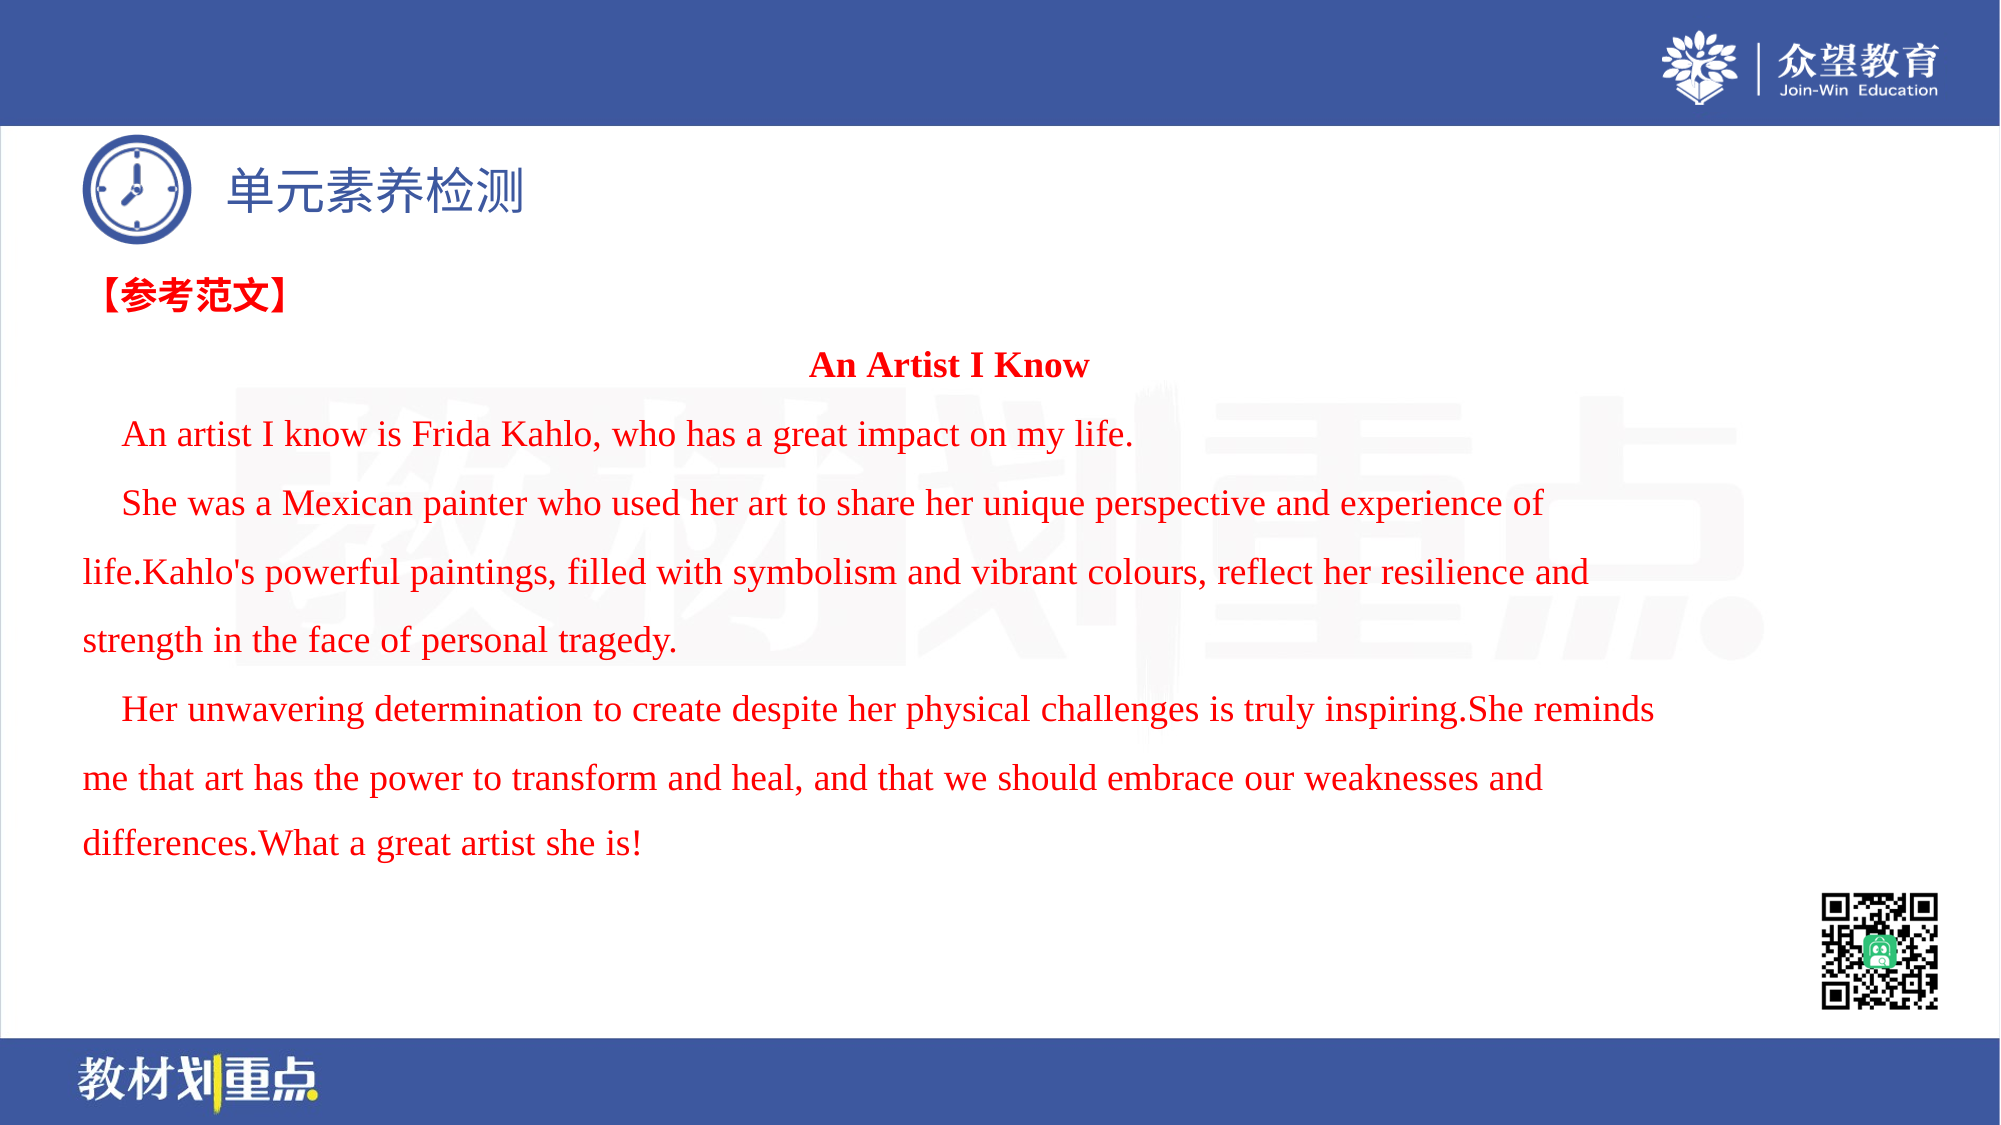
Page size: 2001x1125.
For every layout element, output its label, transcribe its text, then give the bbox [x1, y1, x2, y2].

picture [0, 0, 2000, 1125]
text_box 【参考范文】 An Artist I Know An artist I know is Frida Kahlo, who has a great impact on my life. She was a Mexican painter who used her art to share her unique perspective and experience of life.Kahlo's powerful paintings, filled with symbolism and vibrant colours, reflect her resilience and strength in the face of personal tragedy. Her unwavering determination to create despite her physical challenges is truly inspiring.She reminds me that art has the power to transform and heal, and that we should embrace our weaknesses and differences.What a great artist she is! [82, 248, 1817, 856]
